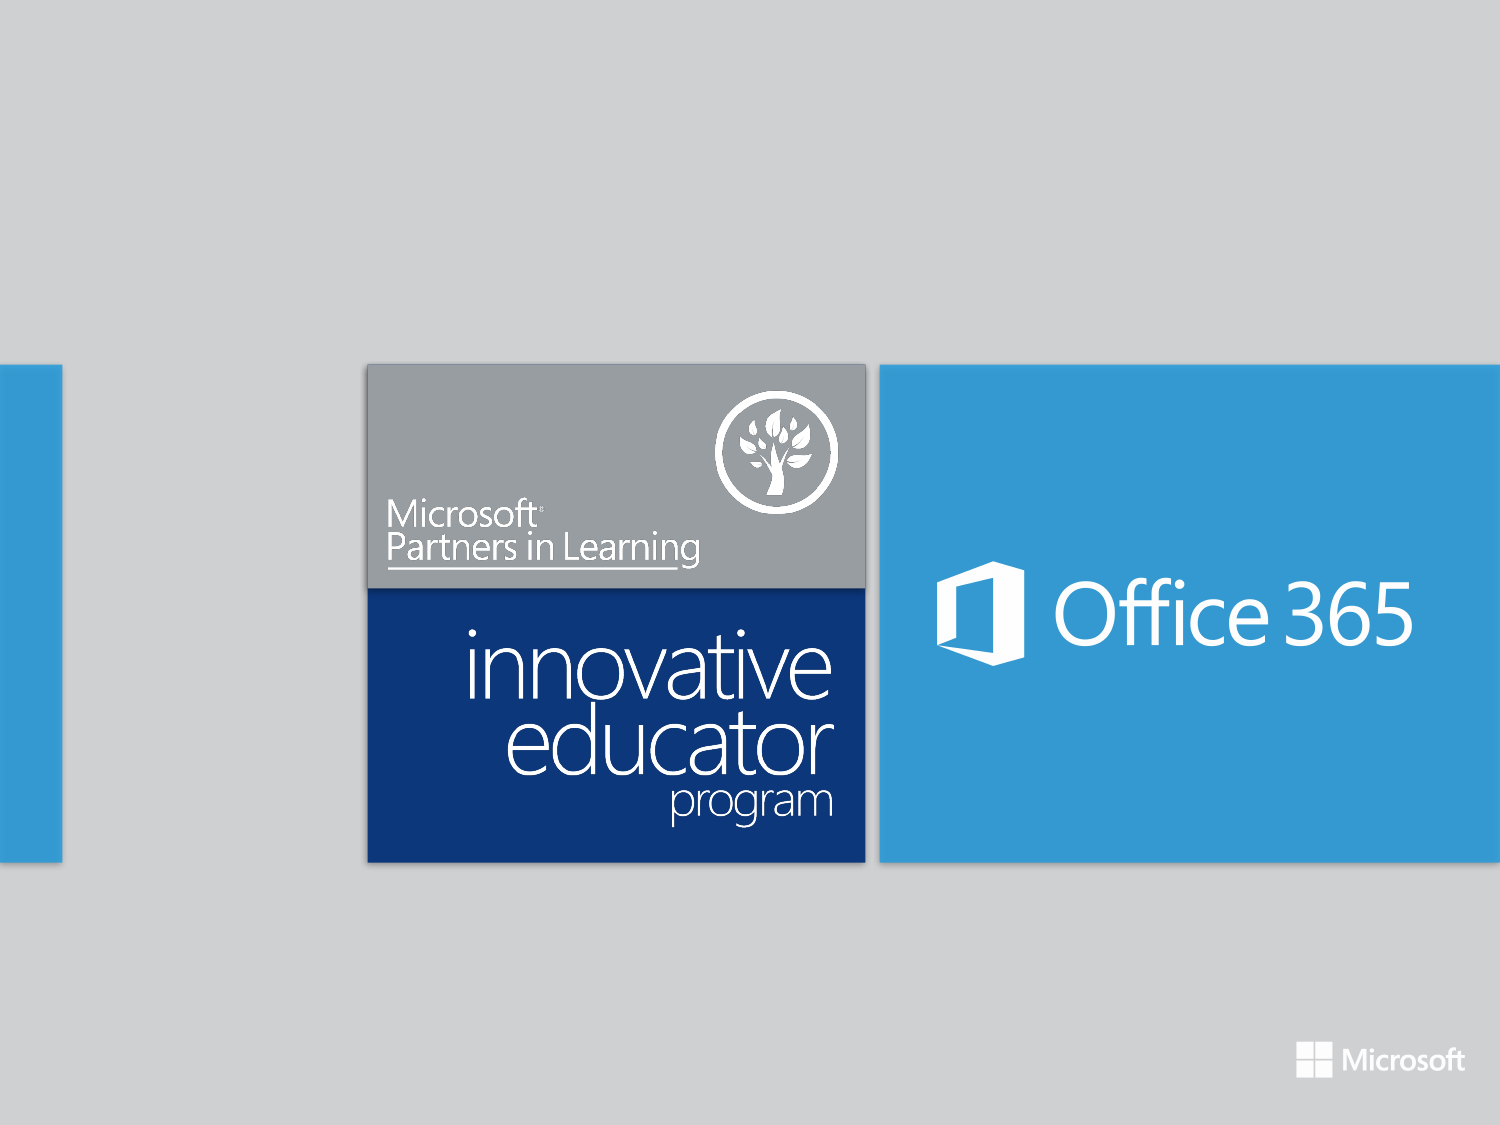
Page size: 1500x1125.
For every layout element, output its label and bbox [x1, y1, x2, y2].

text_box [879, 364, 1500, 863]
picture [1273, 1019, 1488, 1099]
picture [367, 364, 866, 863]
text_box [0, 364, 63, 863]
picture [892, 516, 1454, 711]
